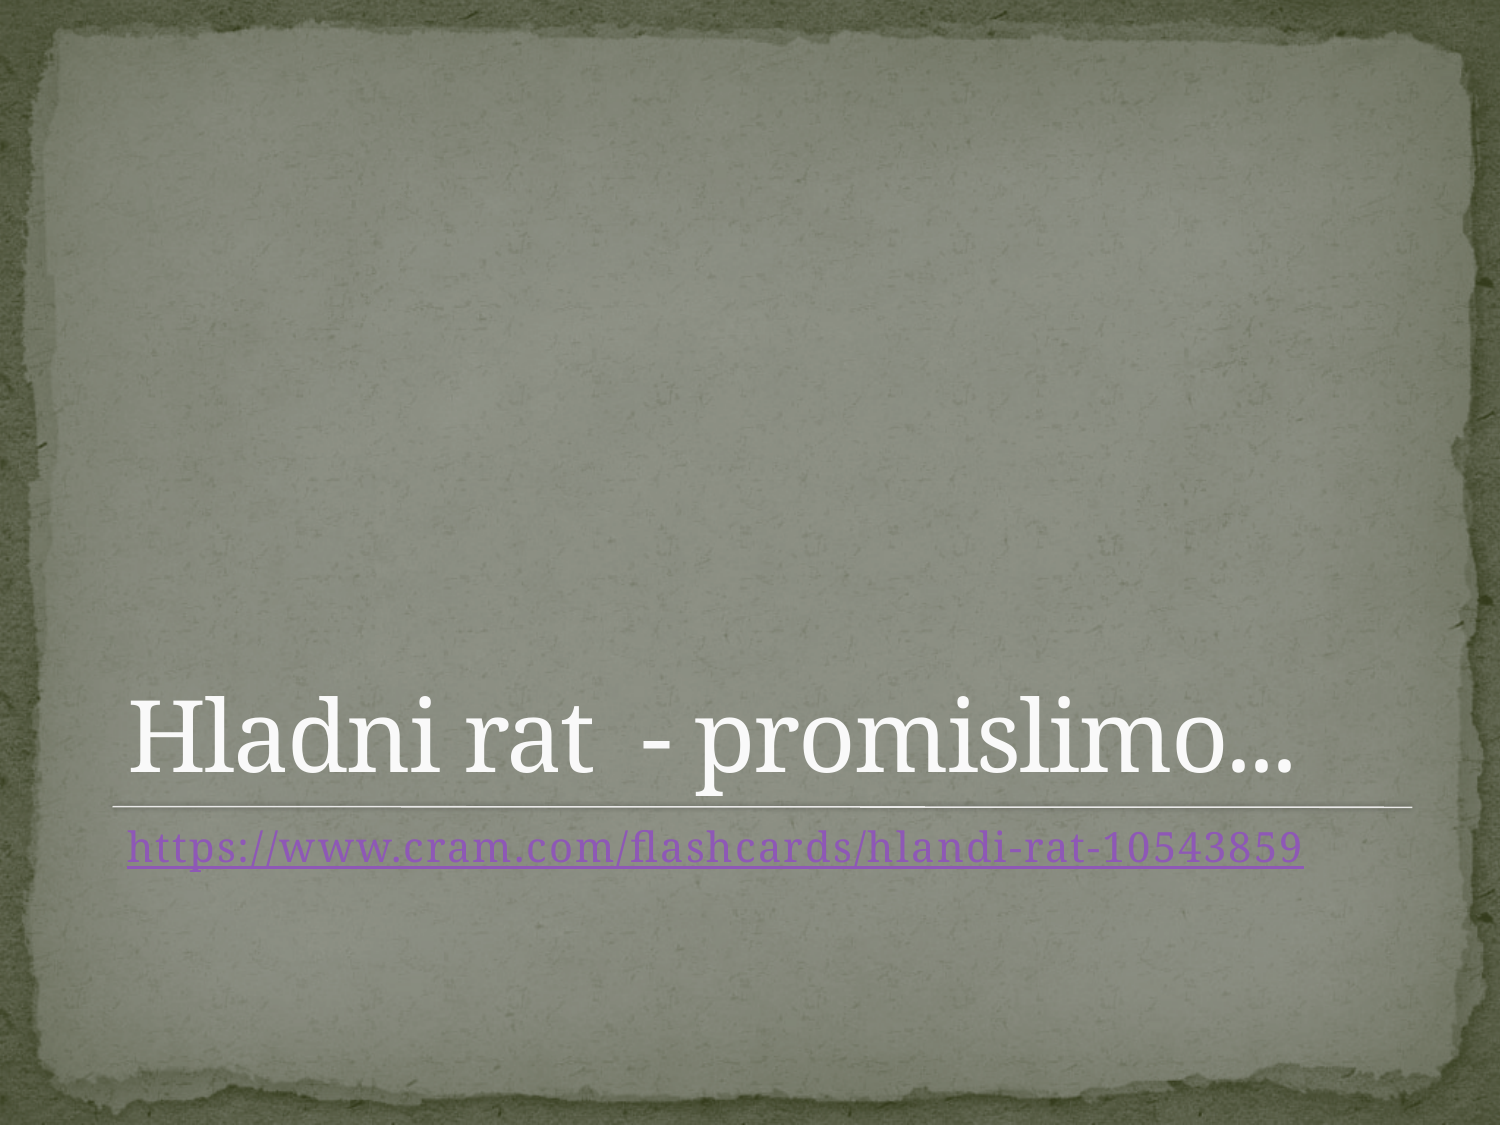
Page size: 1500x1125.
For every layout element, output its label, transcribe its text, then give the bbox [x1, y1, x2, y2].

title Hladni rat - promislimo... [112, 574, 1413, 800]
list https://www.cram.com/flashcards/hlandi-rat-10543859 [112, 813, 1413, 975]
